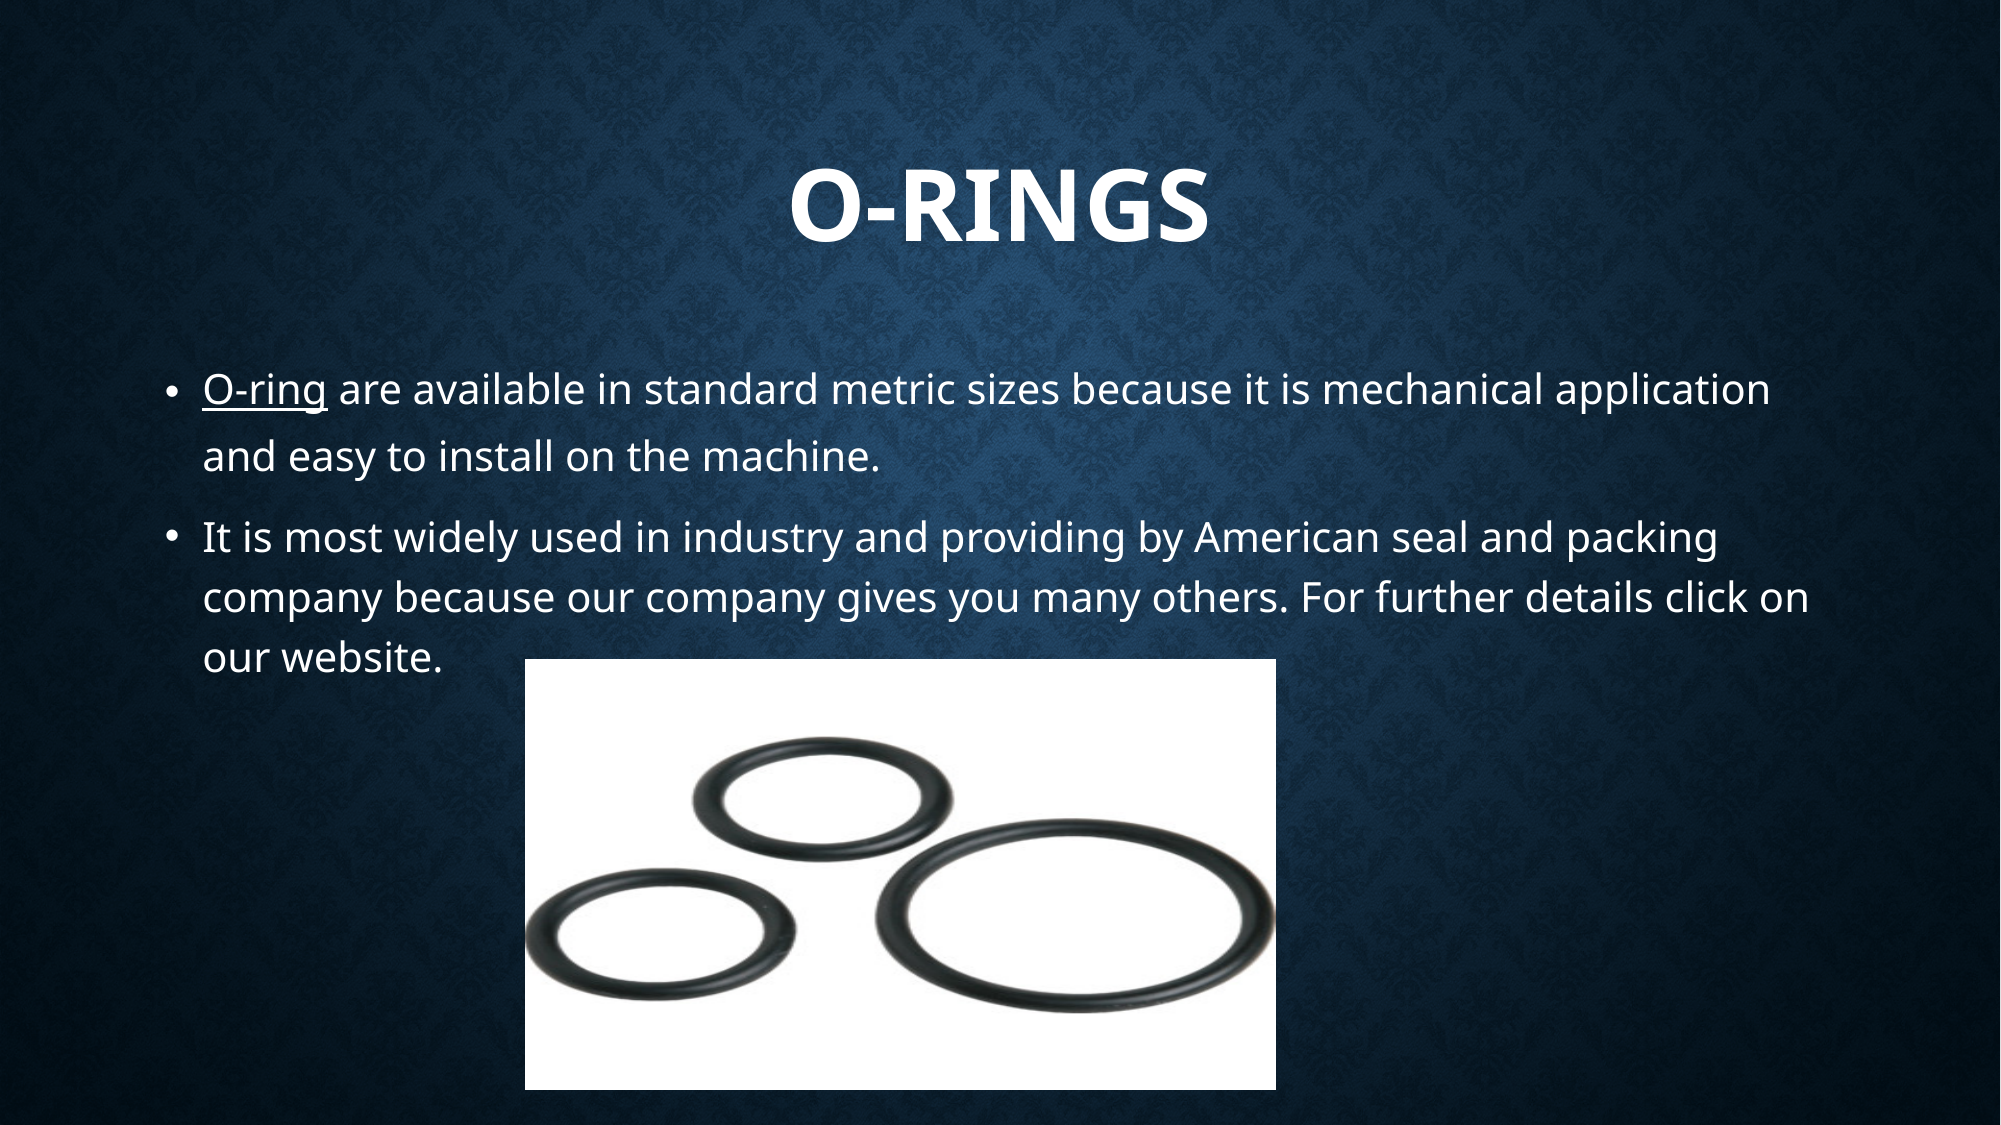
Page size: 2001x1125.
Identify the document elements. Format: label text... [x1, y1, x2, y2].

list O-ring are available in standard metric sizes because it is mechanical application and easy to install on the machine. It is most widely used in industry and providing by American seal and packing company because our company gives you many others. For further details click on our website. [149, 343, 1849, 1125]
title O-Rings [149, 99, 1849, 318]
picture [525, 658, 1277, 1091]
